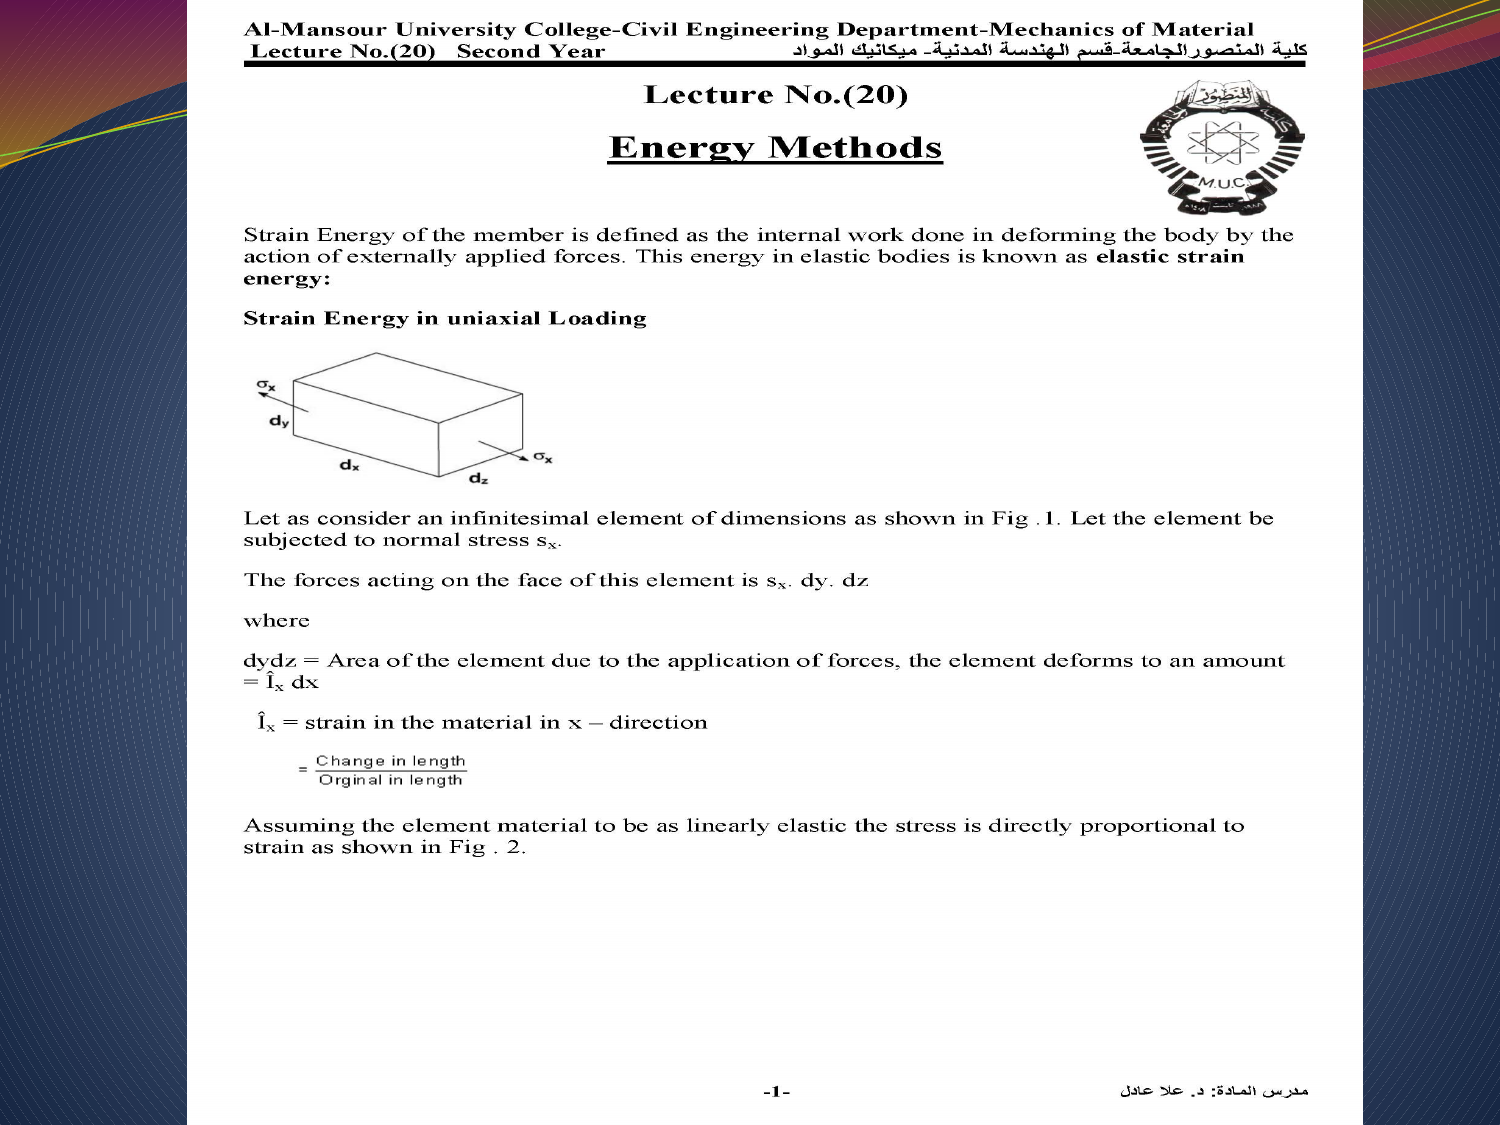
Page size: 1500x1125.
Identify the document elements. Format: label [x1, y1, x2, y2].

picture [187, 0, 1363, 1125]
